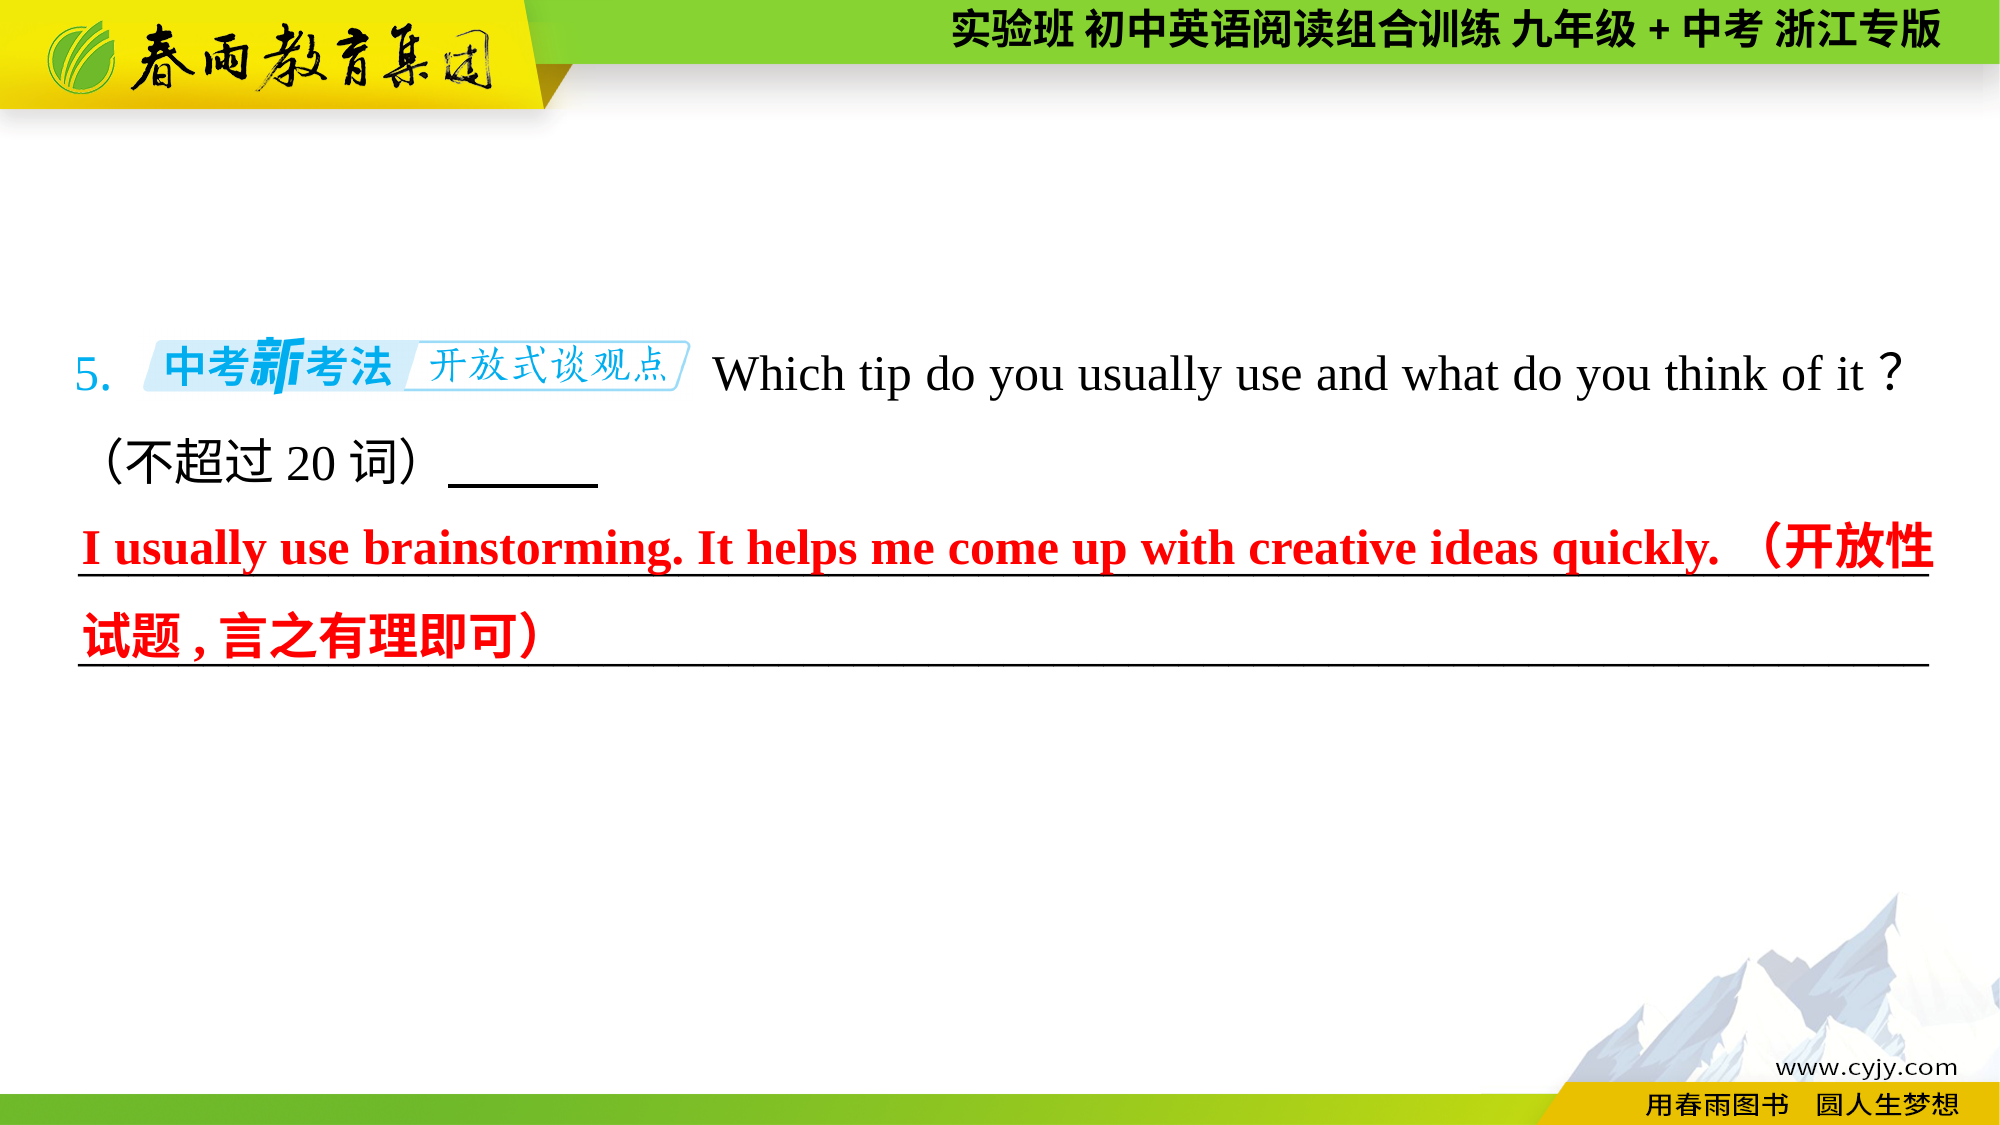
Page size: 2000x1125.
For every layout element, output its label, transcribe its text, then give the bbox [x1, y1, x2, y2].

list 5. Which tip do you usually use and what do you think of it？（不超过20词） ____________________________________________________________________________________________________________________________________________________ [59, 302, 1944, 682]
text_box I usually use brainstorming. It helps me come up with creative ideas quickly.（开放性试题,言之有理即可） [66, 476, 1951, 672]
picture [0, 0, 2000, 1125]
